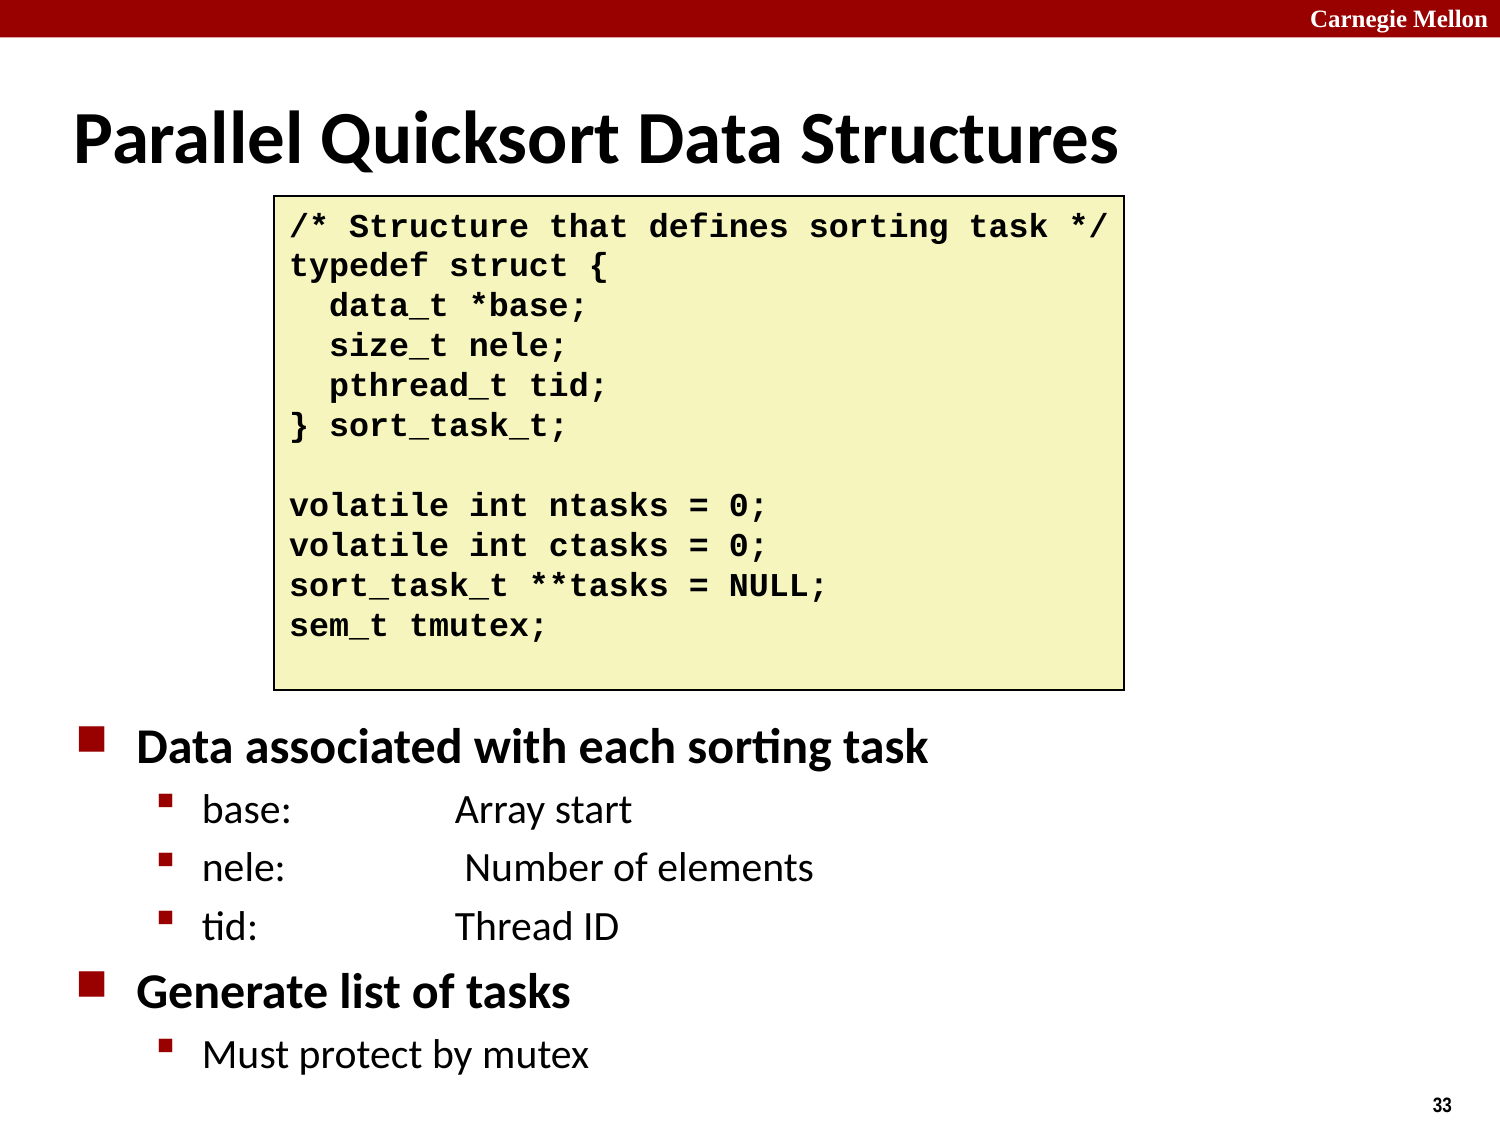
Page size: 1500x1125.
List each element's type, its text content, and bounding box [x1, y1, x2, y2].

list Data associated with each sorting task base: Array start nele: Number of elements tid: Thread ID Generate list of tasks Must protect by mutex [64, 705, 1361, 929]
text_box /* Structure that defines sorting task */ typedef struct { data_t *base; size_t nele; pthread_t tid; } sort_task_t; volatile int ntasks = 0; volatile int ctasks = 0; sort_task_t **tasks = NULL; sem_t tmutex; [274, 196, 1125, 690]
title Parallel Quicksort Data Structures [58, 71, 1305, 197]
